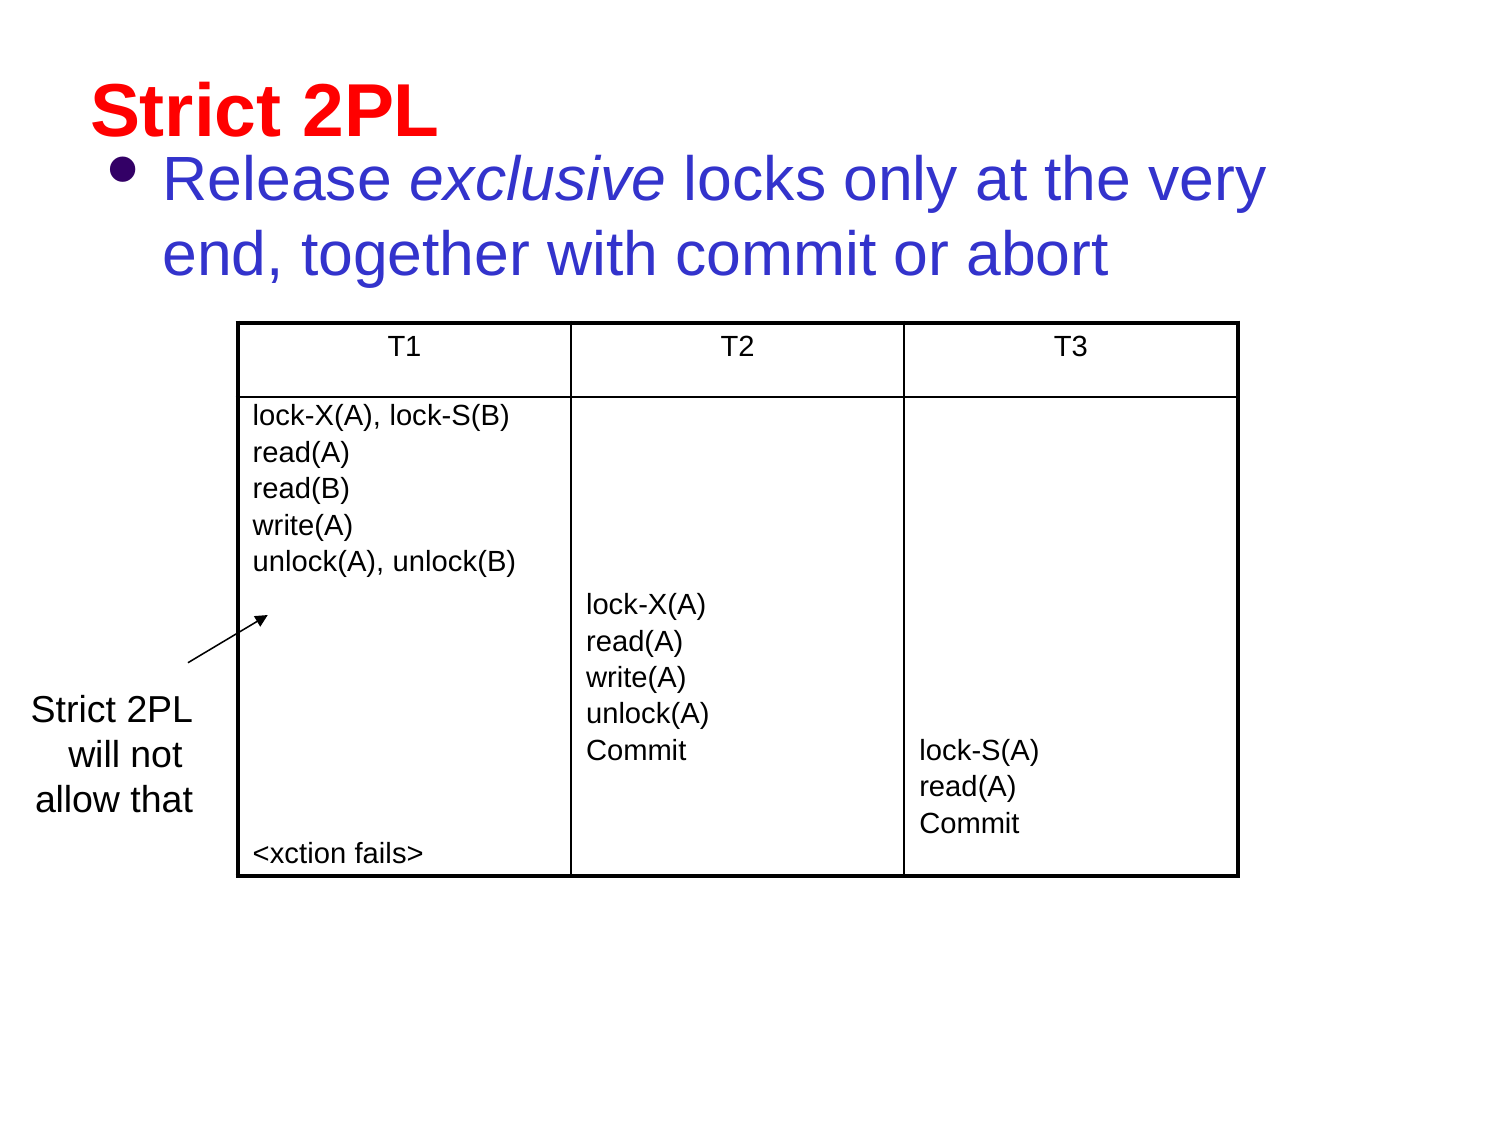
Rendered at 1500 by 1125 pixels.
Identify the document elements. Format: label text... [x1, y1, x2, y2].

table_header T3 [905, 325, 1236, 396]
table_header T1 [240, 325, 570, 396]
table_header T2 [572, 325, 903, 396]
table_cell lock-S(A) read(A) Commit [905, 398, 1236, 874]
title Strict 2PL [74, 19, 1313, 160]
list Release exclusive locks only at the very end, together with commit or abort [91, 130, 1380, 931]
table_cell lock-X(A), lock-S(B) read(A) read(B) write(A) unlock(A), unlock(B) <xction fails> [240, 398, 570, 874]
text_box Strict 2PL will not allow that [15, 677, 91, 828]
table_cell lock-X(A) read(A) write(A) unlock(A) Commit [572, 398, 903, 874]
